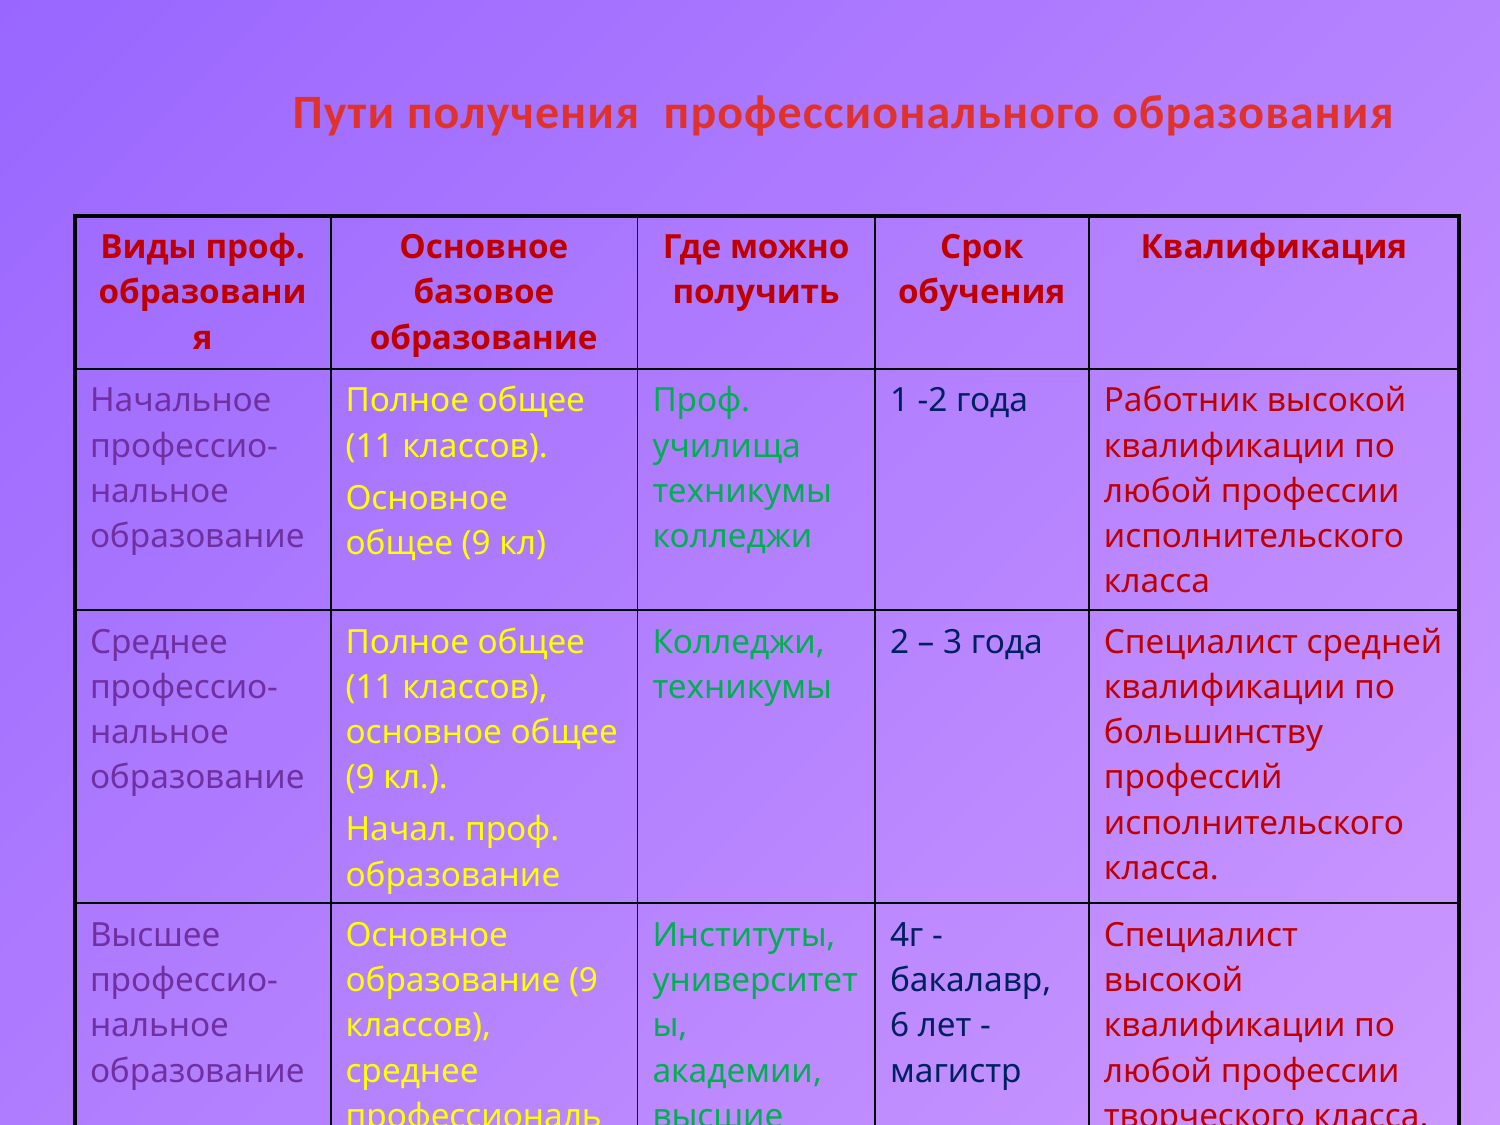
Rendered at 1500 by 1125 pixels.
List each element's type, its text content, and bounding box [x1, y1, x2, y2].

table_cell Специалист средней квалификации по большинству профессий исполнительского класса. [1090, 611, 1457, 902]
table_cell 4г -бакалавр, 6 лет - магистр [876, 904, 1088, 1125]
table_cell Основное образование (9 классов), среднее профессиональное образован [332, 904, 637, 1125]
table_cell Работник высокой квалификации по любой профессии исполнительского класса [1090, 370, 1457, 609]
table_cell Институты, университеты, академии, высшие школы [638, 904, 874, 1125]
table_cell Высшее профессио-нальное образование [77, 904, 330, 1125]
title Пути получения профессионального образования [75, 47, 1425, 172]
table_cell Полное общее (11 классов). Основное общее (9 кл) [332, 370, 637, 609]
table_cell Специалист высокой квалификации по любой профессии творческого класса. [1090, 904, 1457, 1125]
table_header Виды проф. образования [77, 218, 330, 368]
table_cell Полное общее (11 классов), основное общее (9 кл.). Начал. проф. образование [332, 611, 637, 902]
table_cell Колледжи, техникумы [638, 611, 874, 902]
table_header Основное базовое образование [332, 218, 637, 368]
table_header Срок обучения [876, 218, 1088, 368]
table_header Где можно получить [638, 218, 874, 368]
table_cell 1 -2 года [876, 370, 1088, 609]
table_header Квалификация [1090, 218, 1457, 368]
table_cell Проф. училища техникумы колледжи [638, 370, 874, 609]
table_cell Начальное профессио-нальное образование [77, 370, 330, 609]
table_cell 2 – 3 года [876, 611, 1088, 902]
table_cell Среднее профессио-нальное образование [77, 611, 330, 902]
